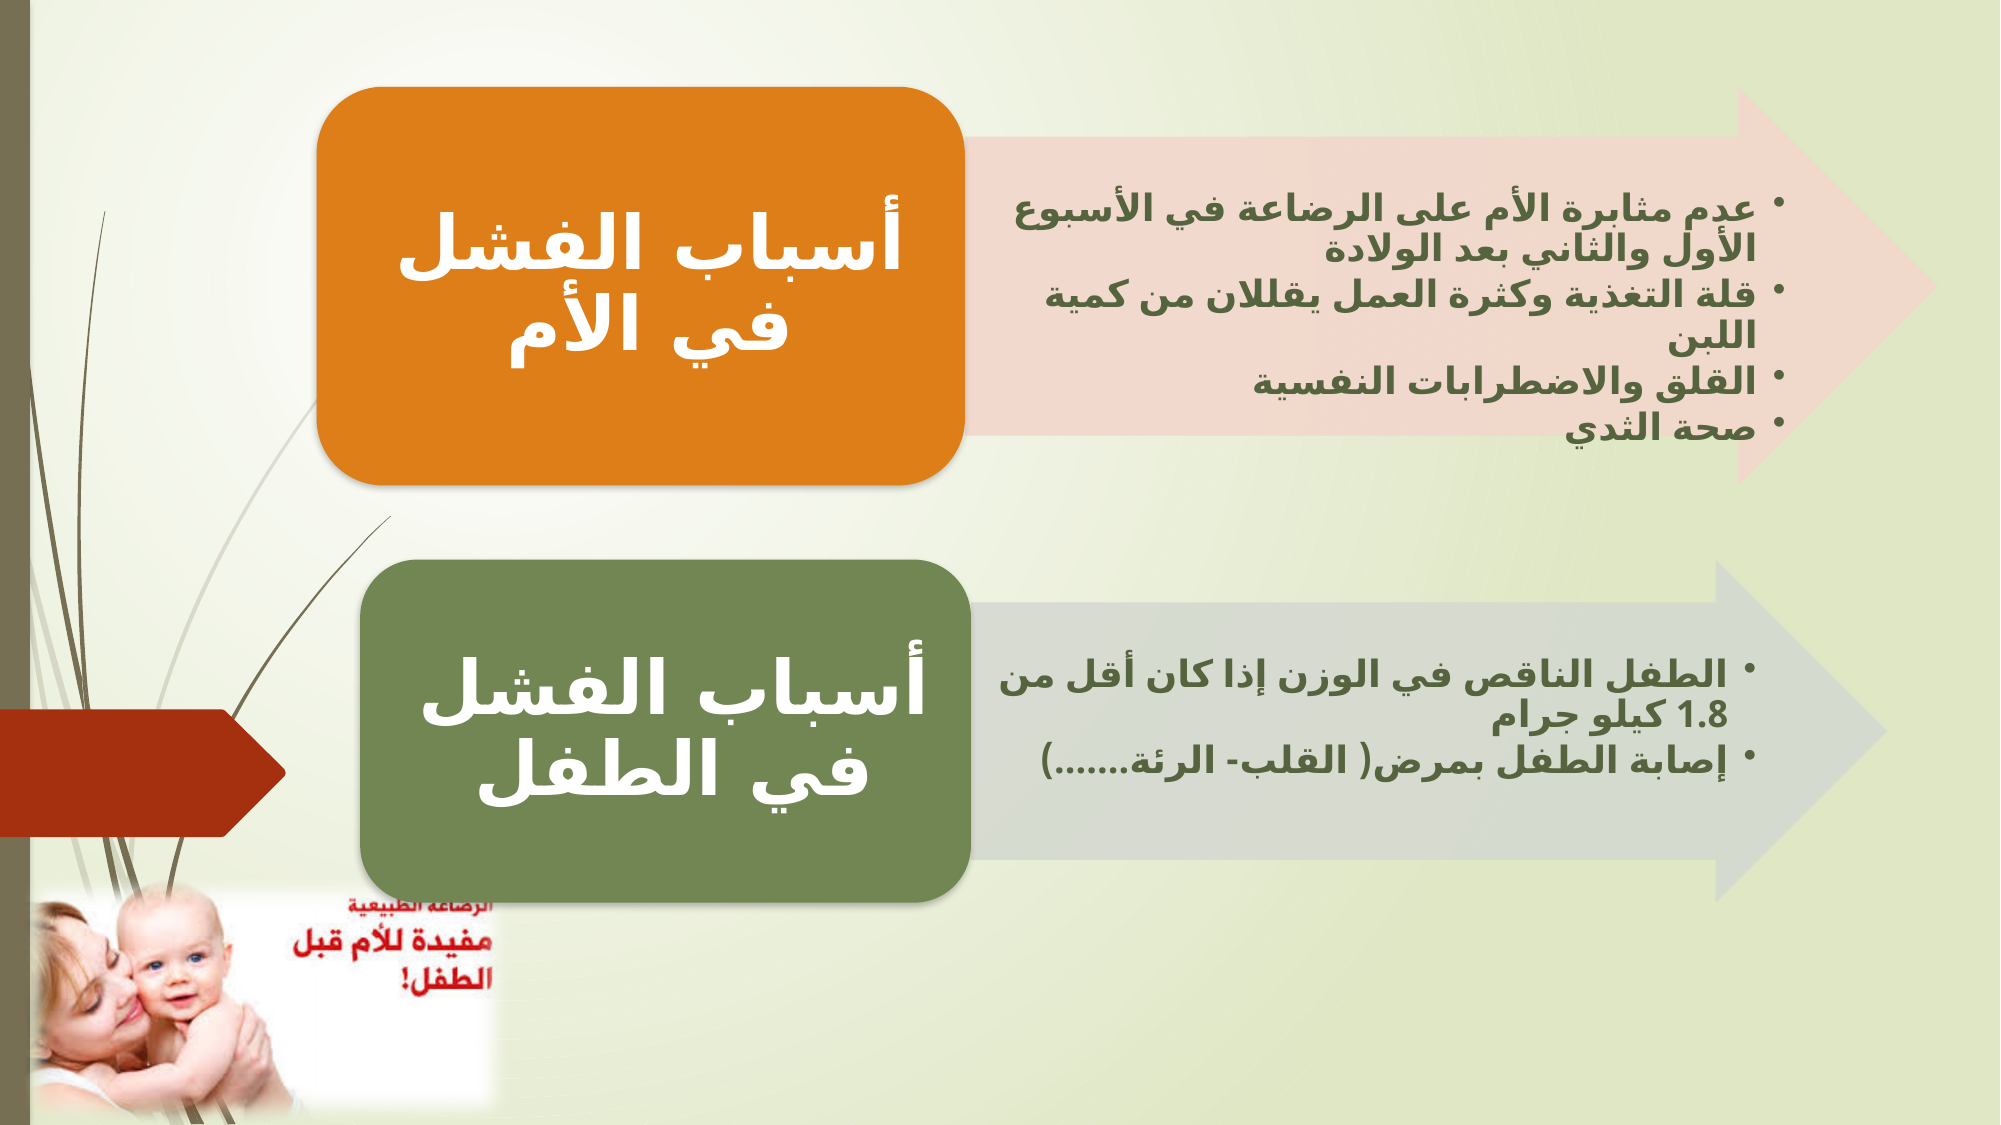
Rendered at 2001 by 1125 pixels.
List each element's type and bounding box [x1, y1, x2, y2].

text_box [359, 559, 1888, 903]
picture [22, 873, 513, 1125]
text_box [316, 86, 1938, 486]
